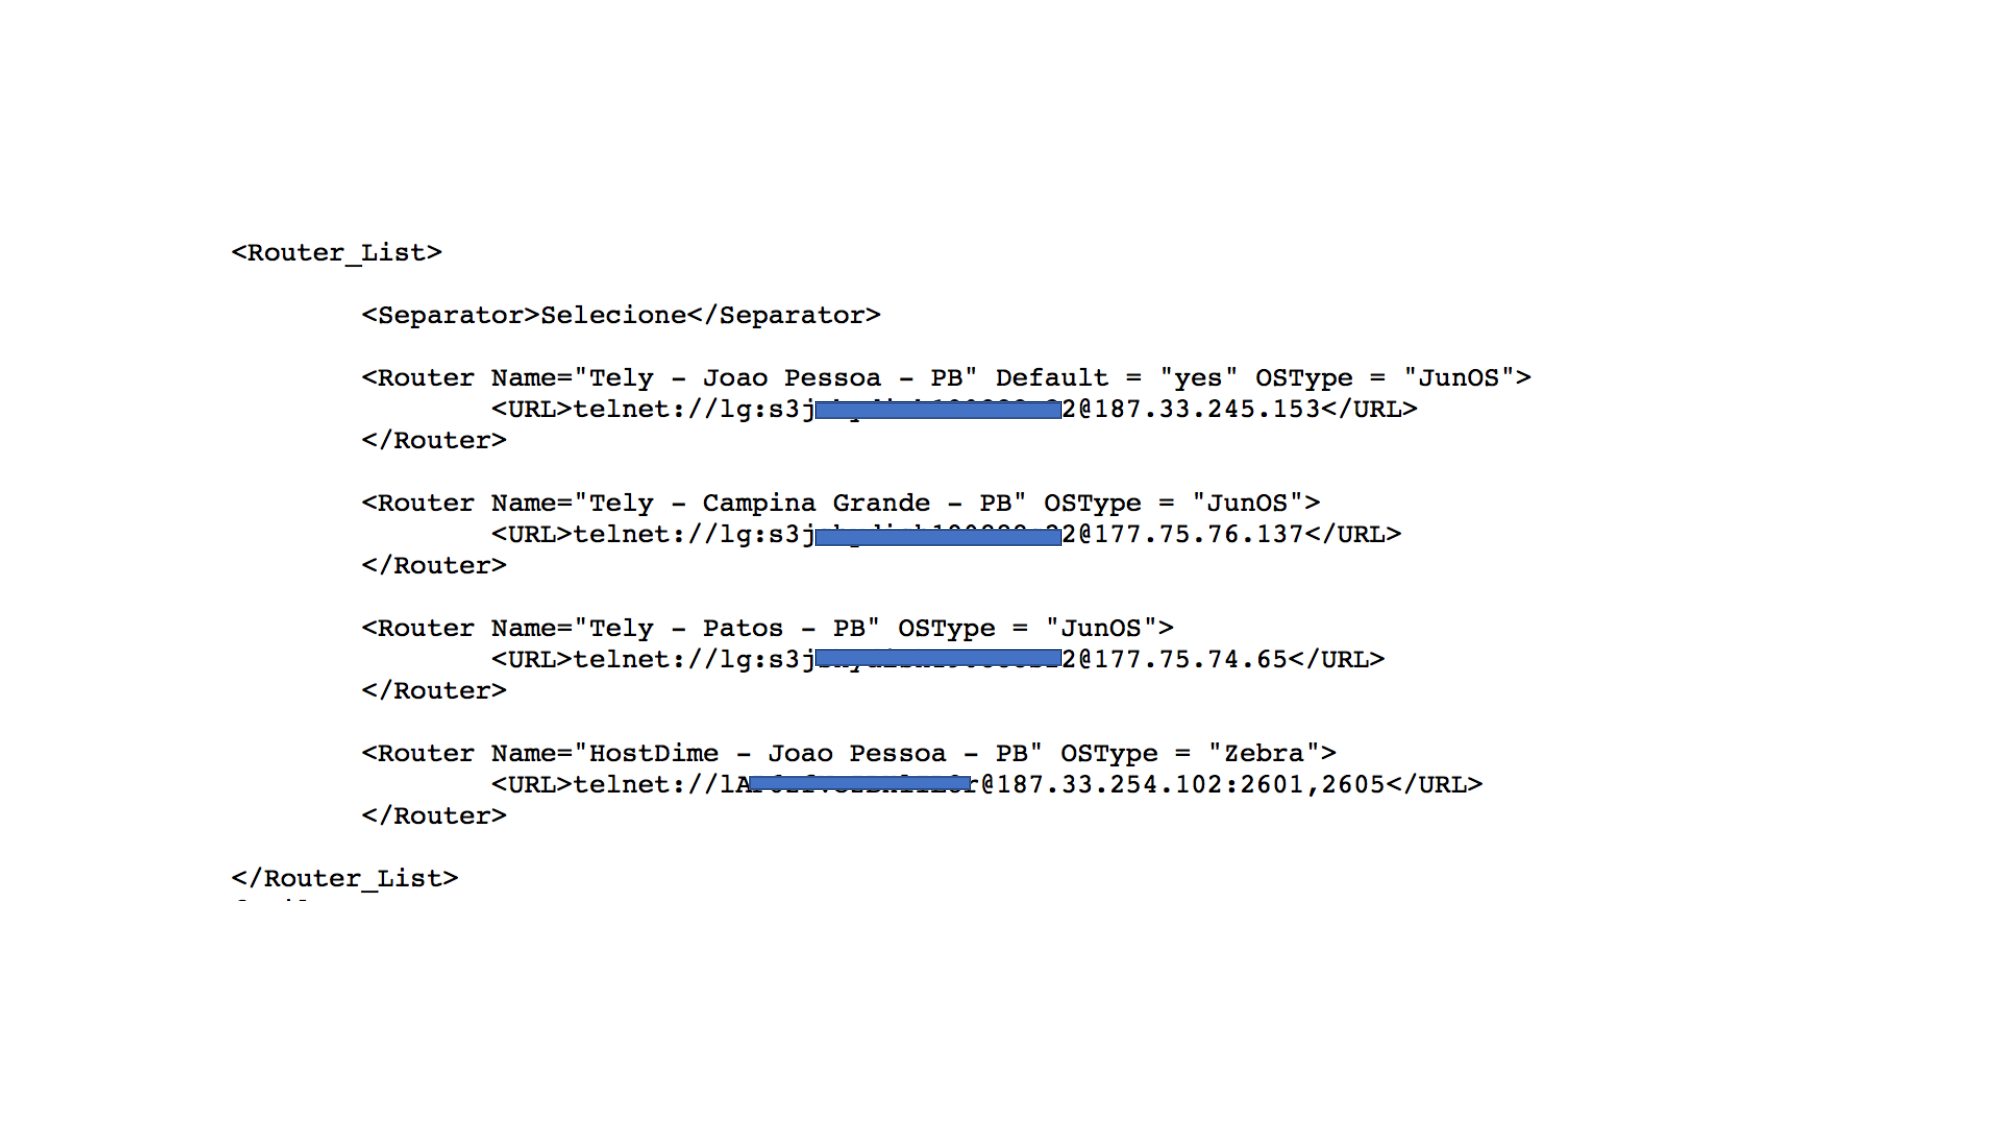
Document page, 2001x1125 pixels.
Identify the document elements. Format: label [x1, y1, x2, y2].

picture [210, 223, 1790, 901]
